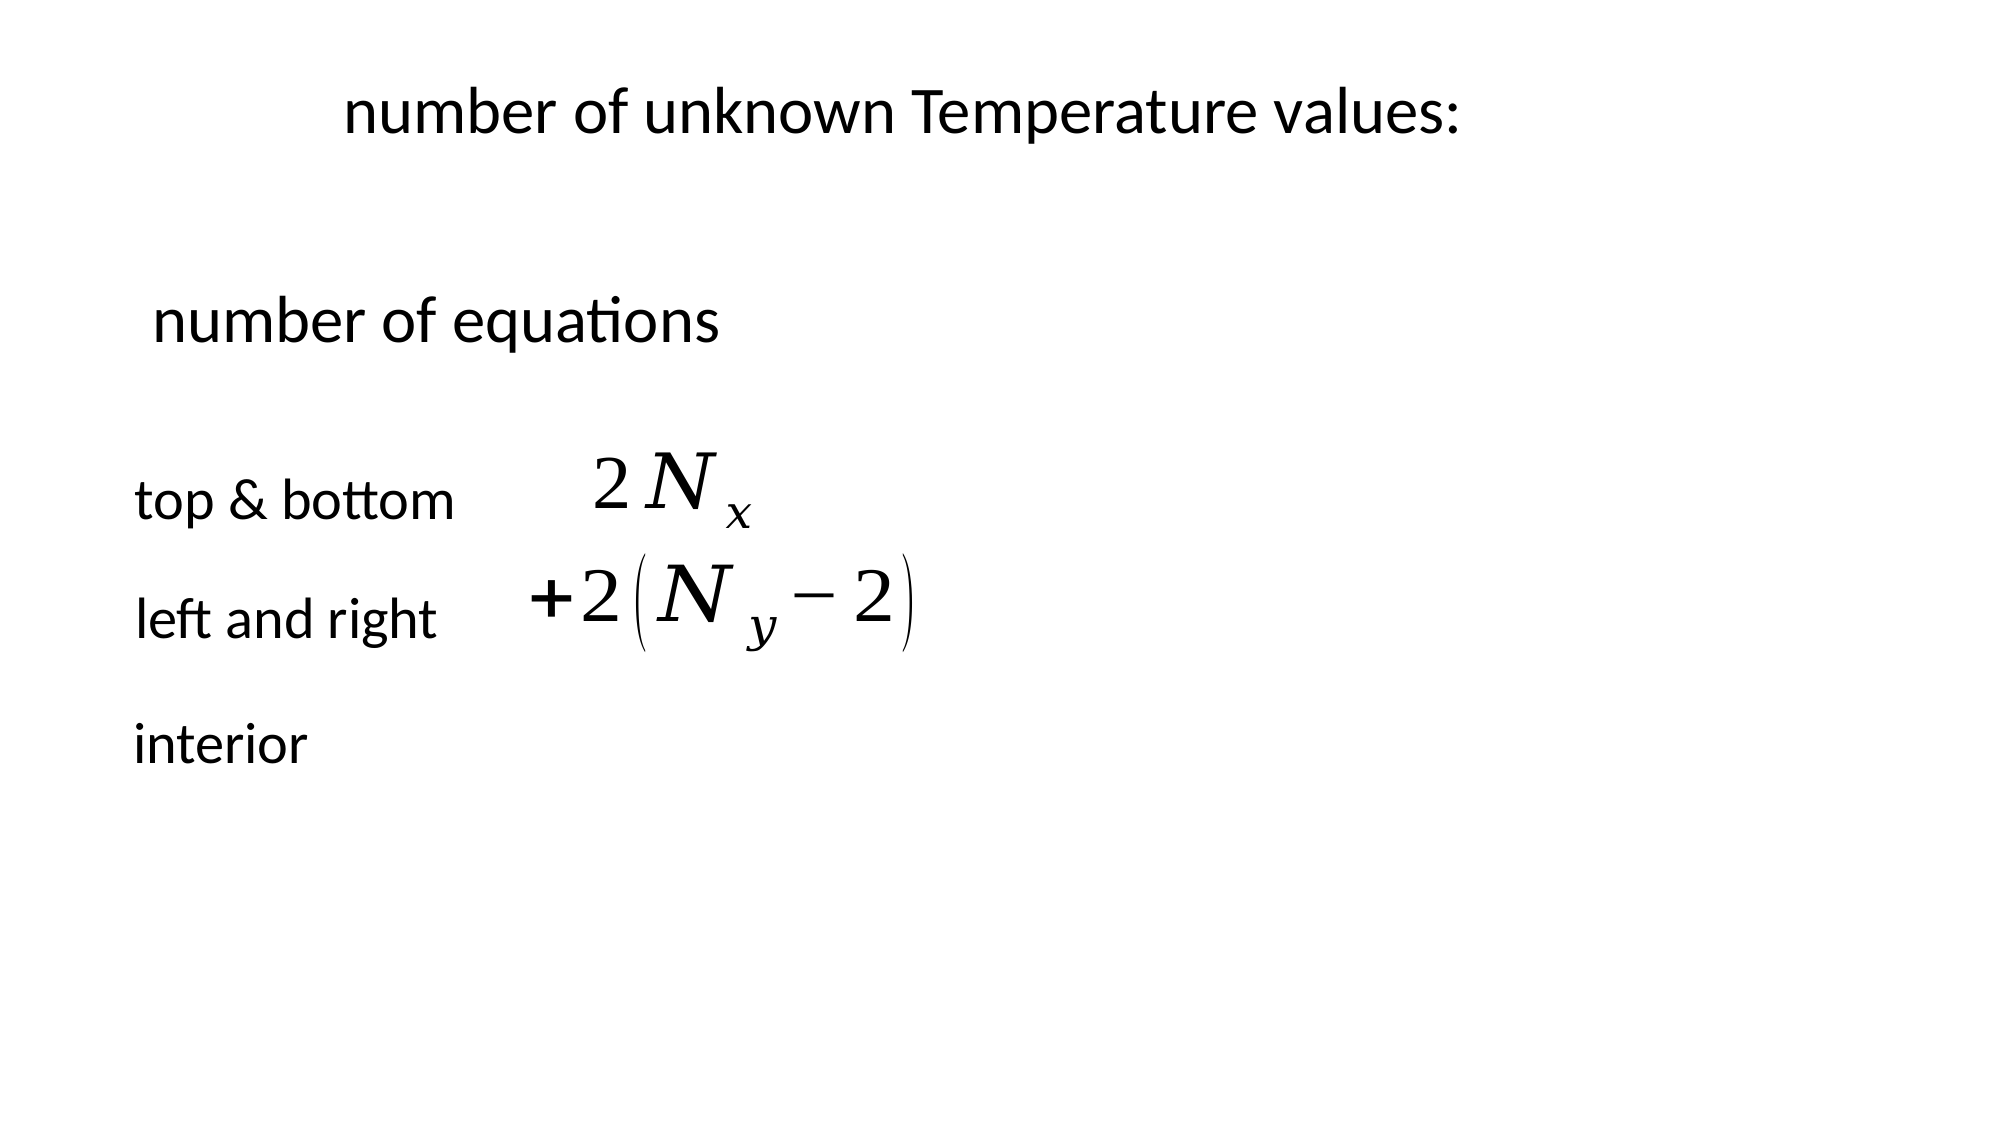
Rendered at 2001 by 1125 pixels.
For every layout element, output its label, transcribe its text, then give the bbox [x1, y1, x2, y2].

text_box top & bottom [120, 453, 472, 539]
text_box left and right [120, 573, 454, 658]
text_box interior [118, 698, 325, 784]
text_box number of equations [137, 268, 736, 364]
